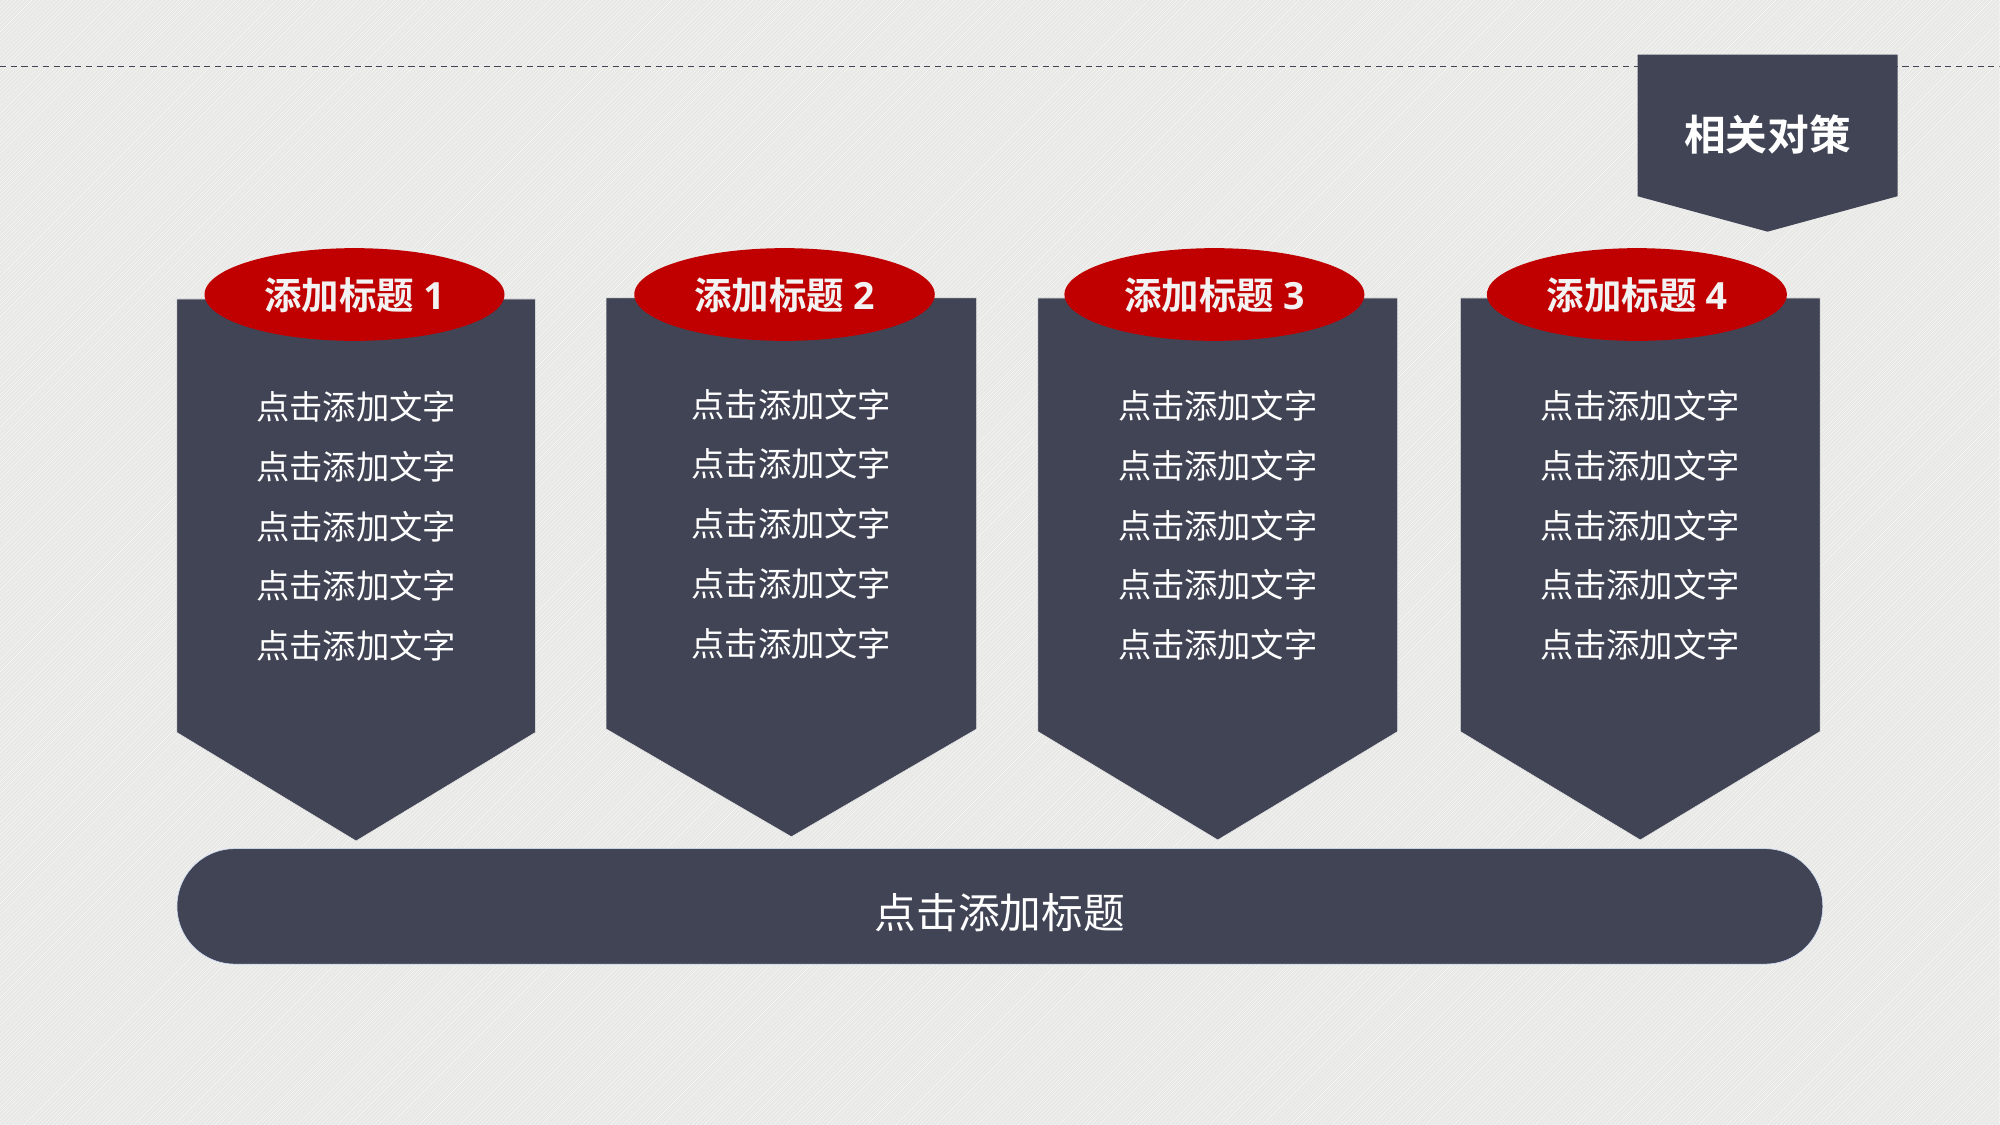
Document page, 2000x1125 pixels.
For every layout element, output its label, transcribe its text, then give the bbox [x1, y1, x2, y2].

text_box 点击添加文字 点击添加文字 点击添加文字 点击添加文字 点击添加文字 [1037, 297, 1398, 840]
text_box 添加标题4 [1486, 248, 1787, 341]
text_box 添加标题1 [204, 248, 505, 341]
text_box 添加标题3 [1064, 248, 1365, 341]
text_box 点击添加文字 点击添加文字 点击添加文字 点击添加文字 点击添加文字 [1460, 297, 1821, 840]
text_box 点击添加文字 点击添加文字 点击添加文字 点击添加文字 点击添加文字 [176, 298, 536, 841]
text_box 相关对策 [1669, 101, 1866, 167]
text_box 点击添加标题 [176, 848, 1823, 965]
text_box [1635, 52, 1900, 65]
text_box [1635, 78, 1900, 234]
text_box 添加标题2 [634, 248, 935, 341]
text_box 点击添加文字 点击添加文字 点击添加文字 点击添加文字 点击添加文字 [606, 297, 977, 837]
